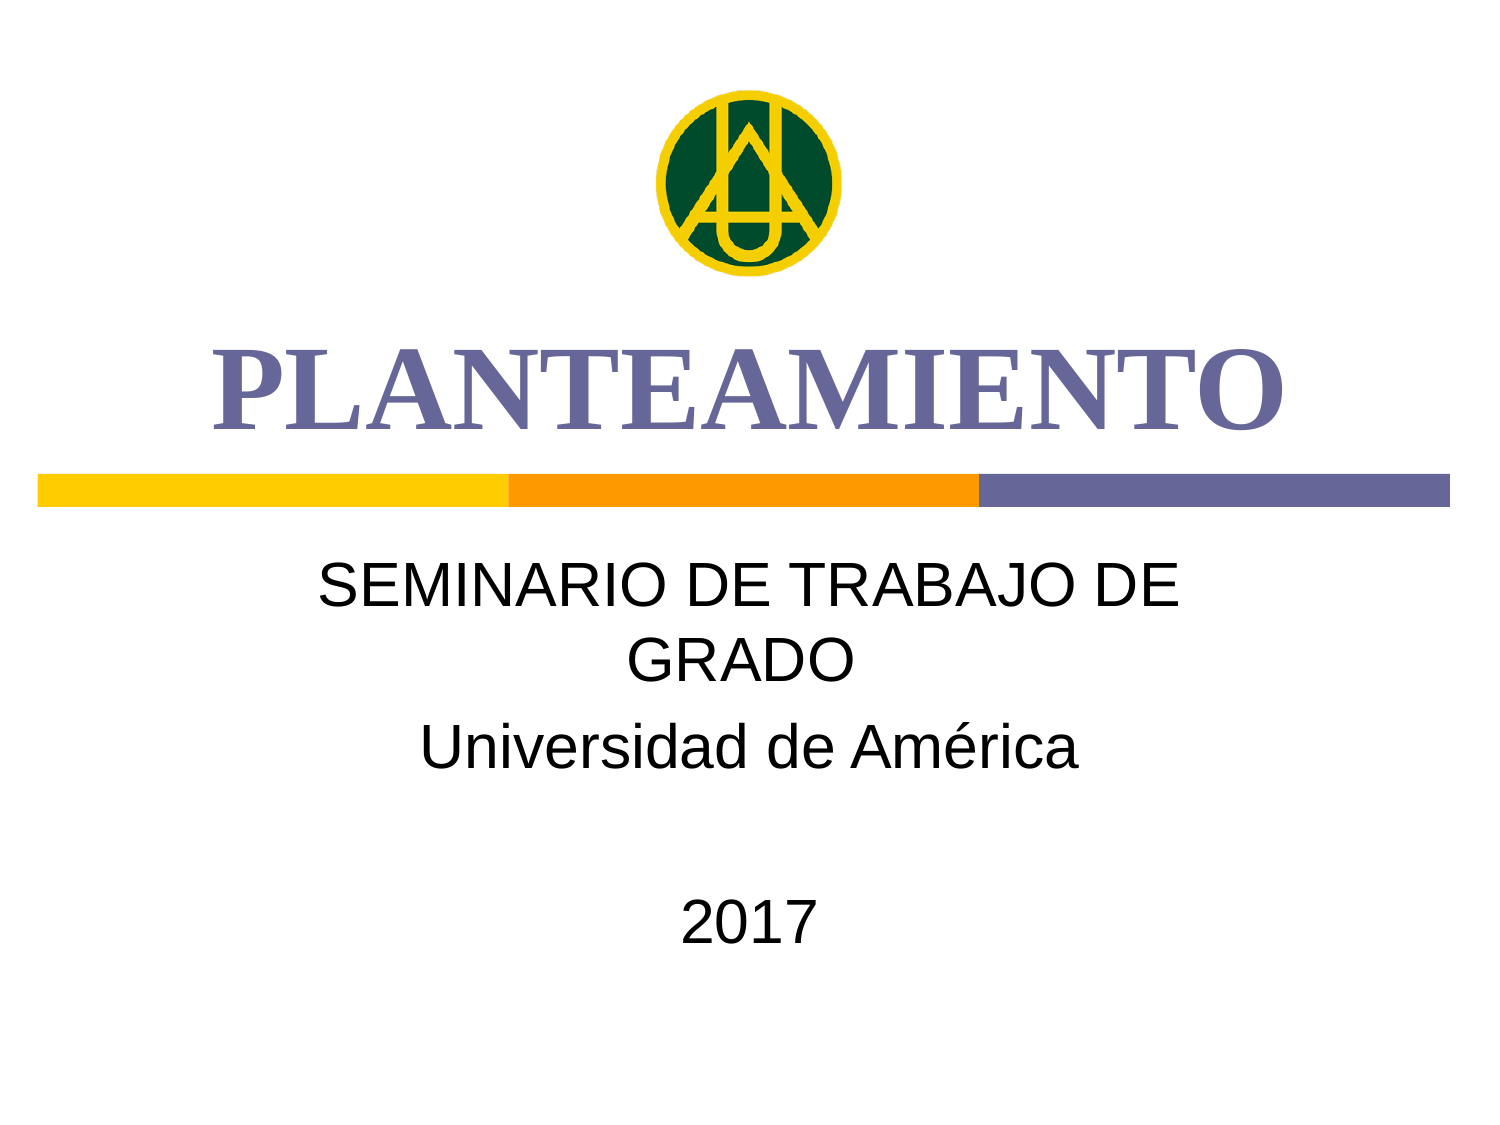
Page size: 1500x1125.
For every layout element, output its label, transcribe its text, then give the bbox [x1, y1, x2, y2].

picture [655, 89, 842, 277]
title PLANTEAMIENTO [112, 112, 1388, 462]
subtitle SEMINARIO DE TRABAJO DE GRADO Universidad de América 2017 [225, 536, 1275, 899]
